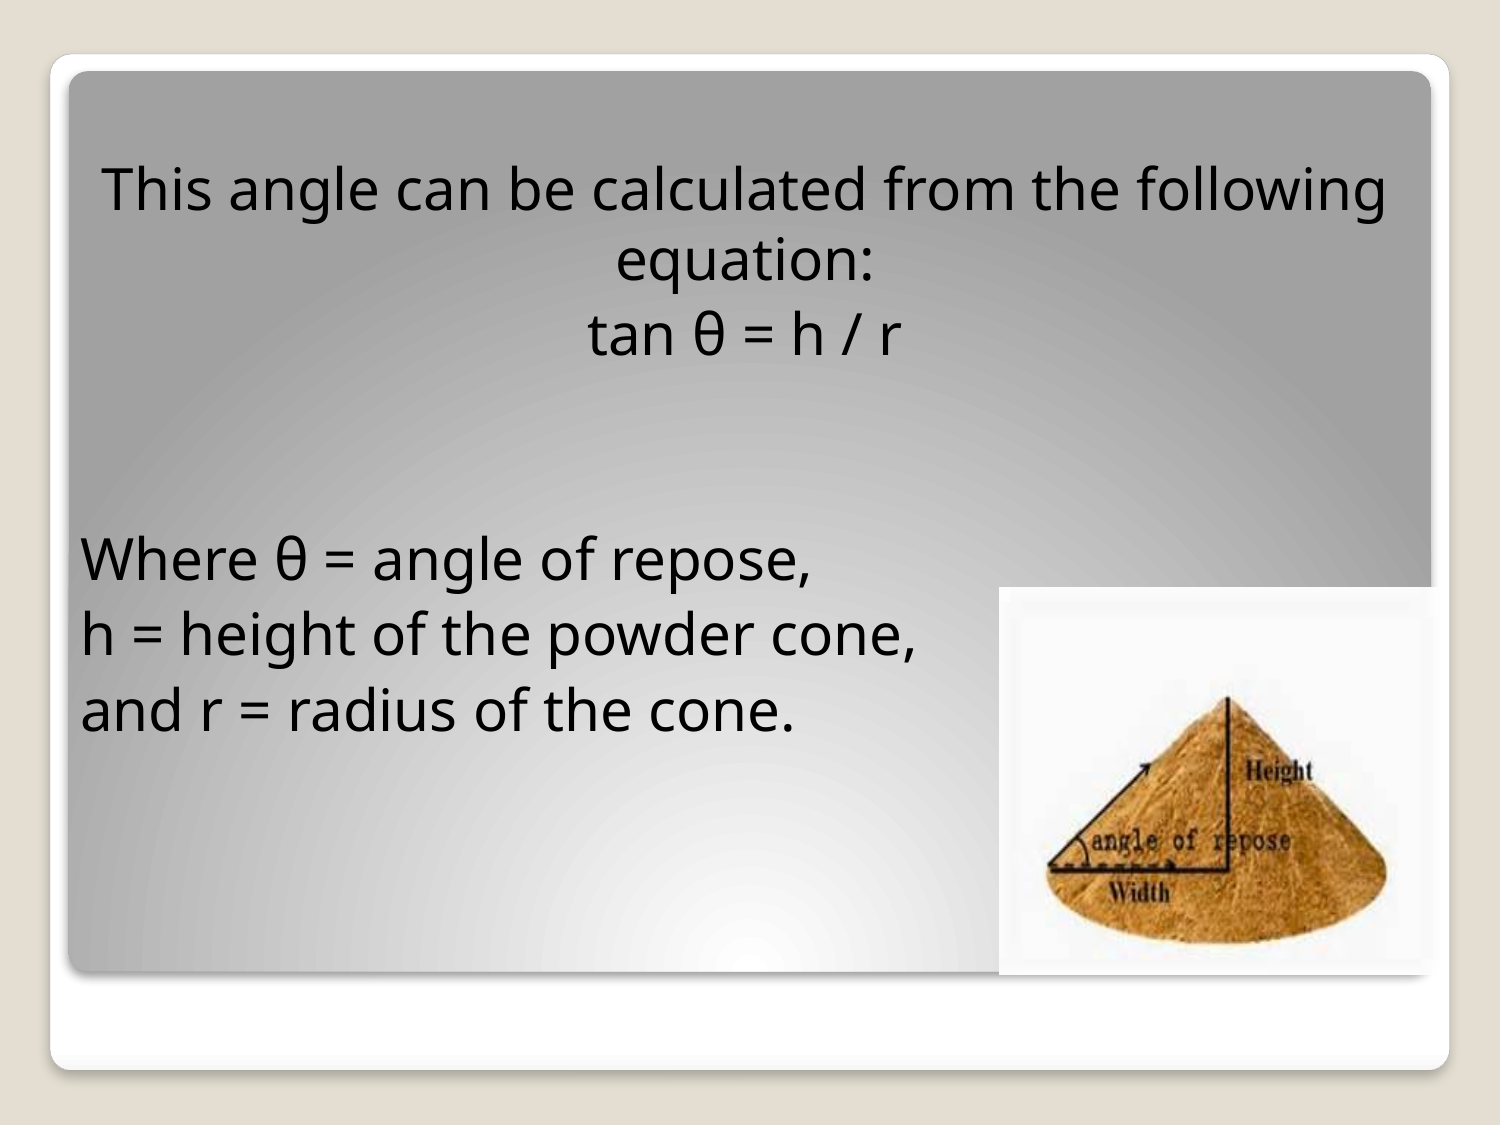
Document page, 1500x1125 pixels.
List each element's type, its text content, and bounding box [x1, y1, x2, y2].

picture [999, 587, 1439, 976]
list This angle can be calculated from the following equation: tan θ = h / r Where θ = angle of repose, h = height of the powder cone, and r = radius of the cone. [50, 62, 1425, 975]
